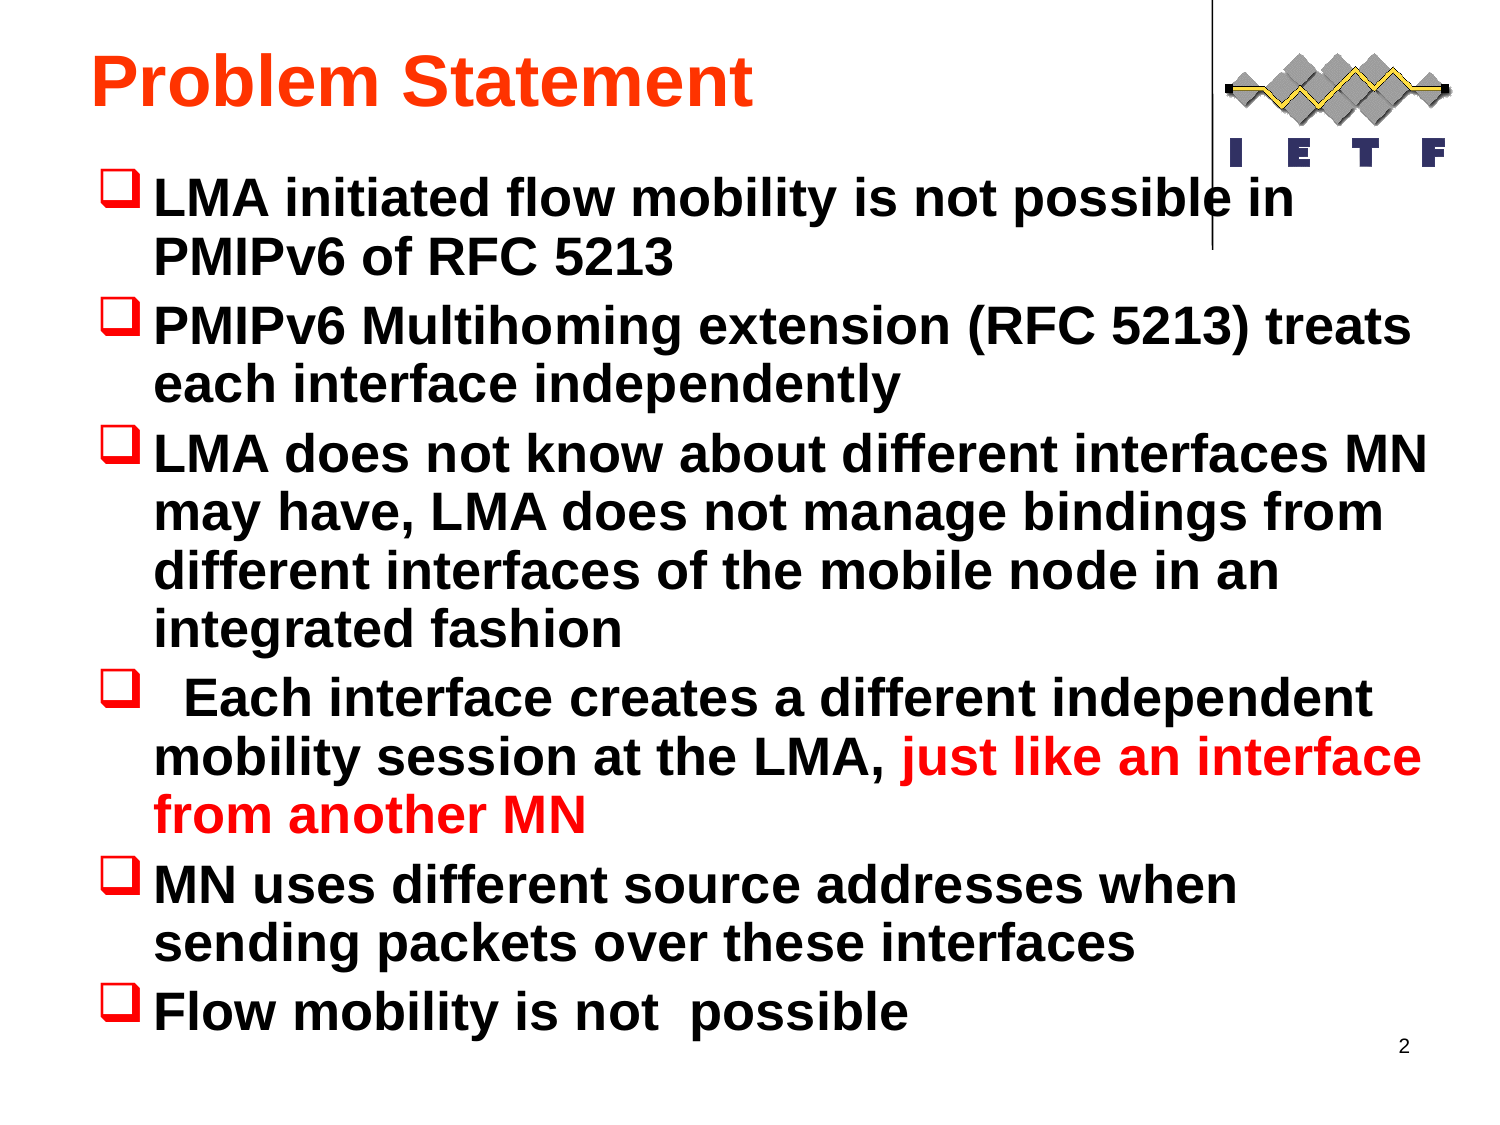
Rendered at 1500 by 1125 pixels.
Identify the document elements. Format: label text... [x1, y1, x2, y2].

slide_number 2 [1074, 1024, 1426, 1101]
list LMA initiated flow mobility is not possible in PMIPv6 of RFC 5213 PMIPv6 Multihoming extension (RFC 5213) treats each interface independently LMA does not know about different interfaces MN may have, LMA does not manage bindings from different interfaces of the mobile node in an integrated fashion Each interface creates a different independent mobility session at the LMA, just like an interface from another MN MN uses different source addresses when sending packets over these interfaces Flow mobility is not possible [24, 162, 1476, 1063]
picture [1212, 37, 1463, 162]
title Problem Statement [74, 0, 1201, 162]
